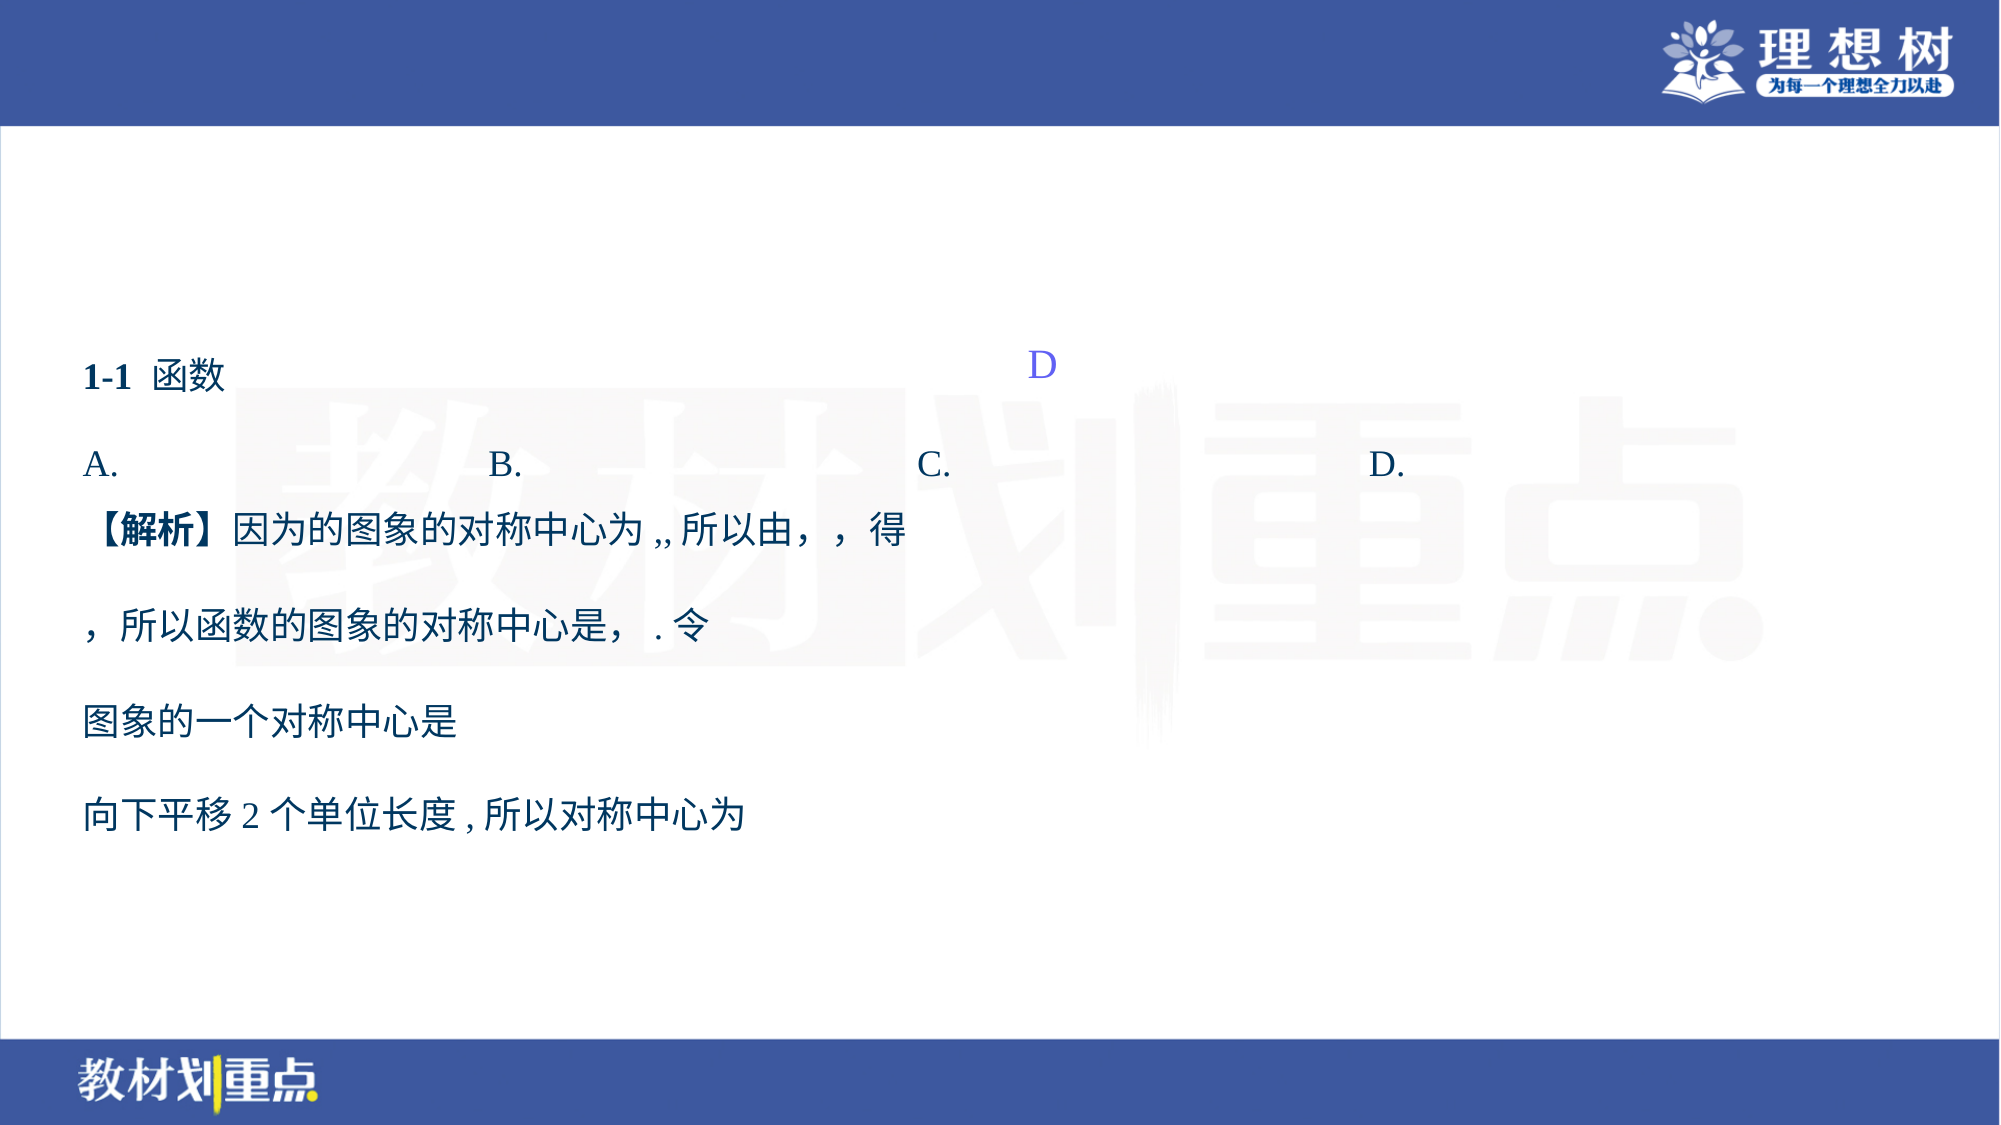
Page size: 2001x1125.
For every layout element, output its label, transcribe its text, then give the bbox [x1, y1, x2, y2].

picture [0, 0, 2000, 1125]
text_box D [1012, 335, 1073, 385]
